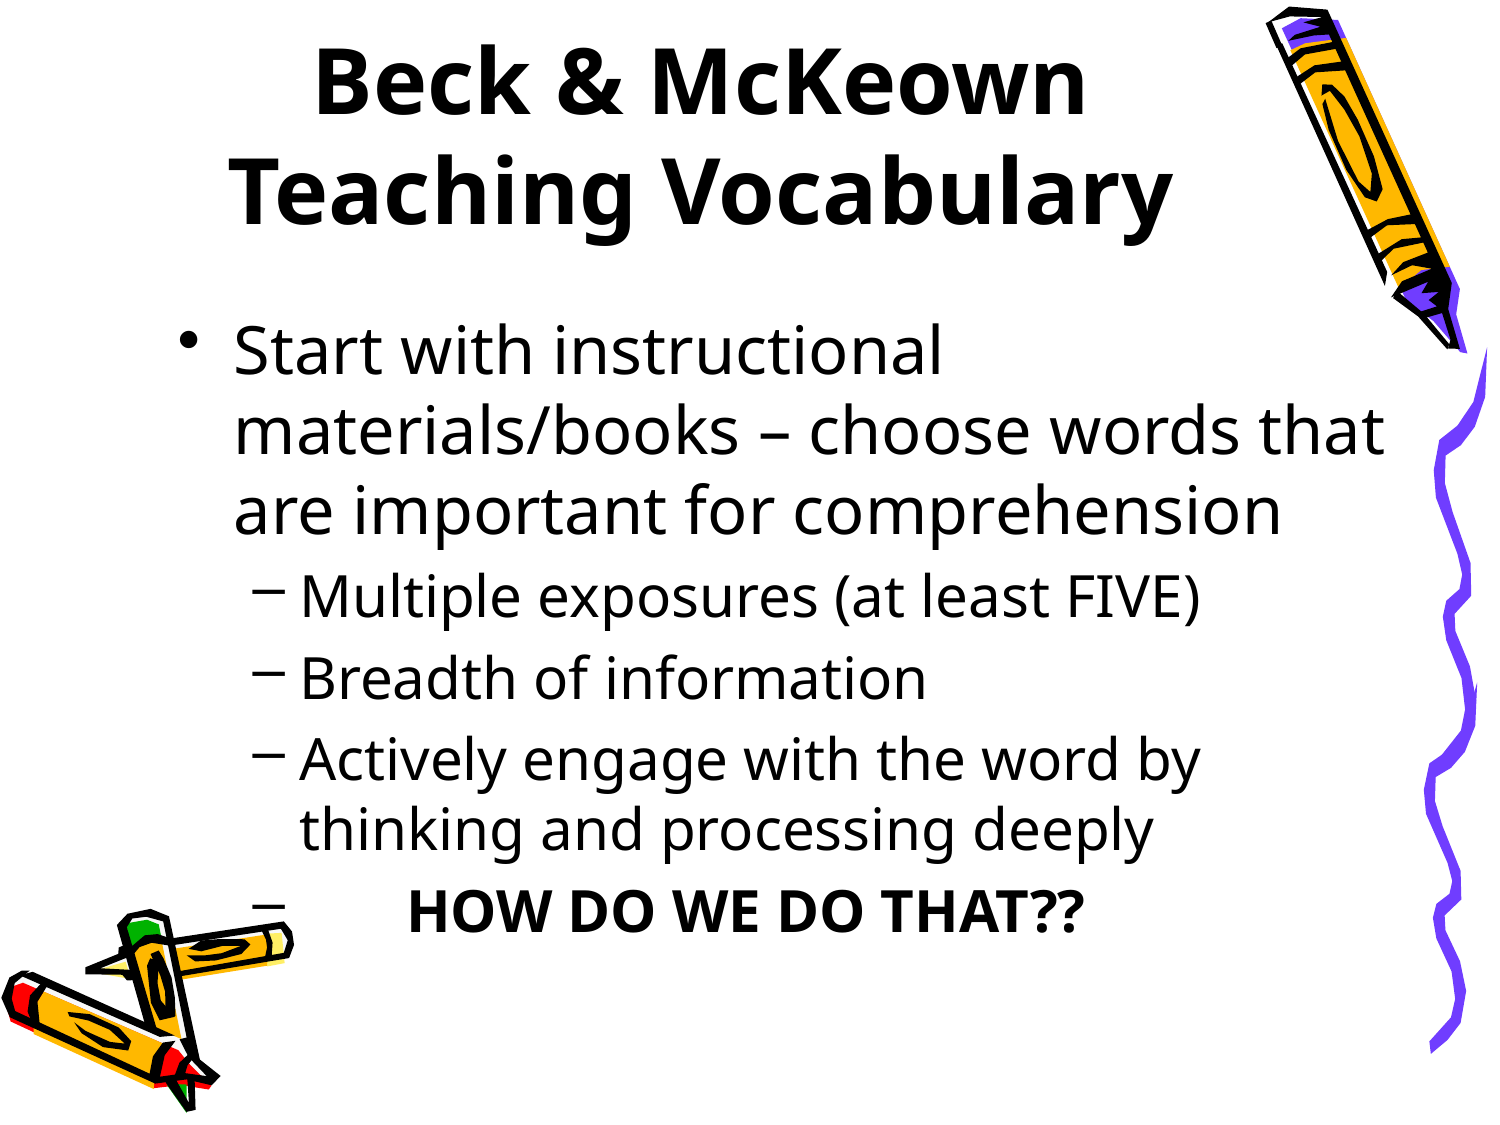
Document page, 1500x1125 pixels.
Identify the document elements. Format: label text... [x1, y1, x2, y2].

title Beck & McKeown Teaching Vocabulary [137, 87, 1265, 251]
list Start with instructional materials/books – choose words that are important for comprehension Multiple exposures (at least FIVE) Breadth of information Actively engage with the word by thinking and processing deeply HOW DO WE DO THAT?? [162, 299, 1426, 901]
